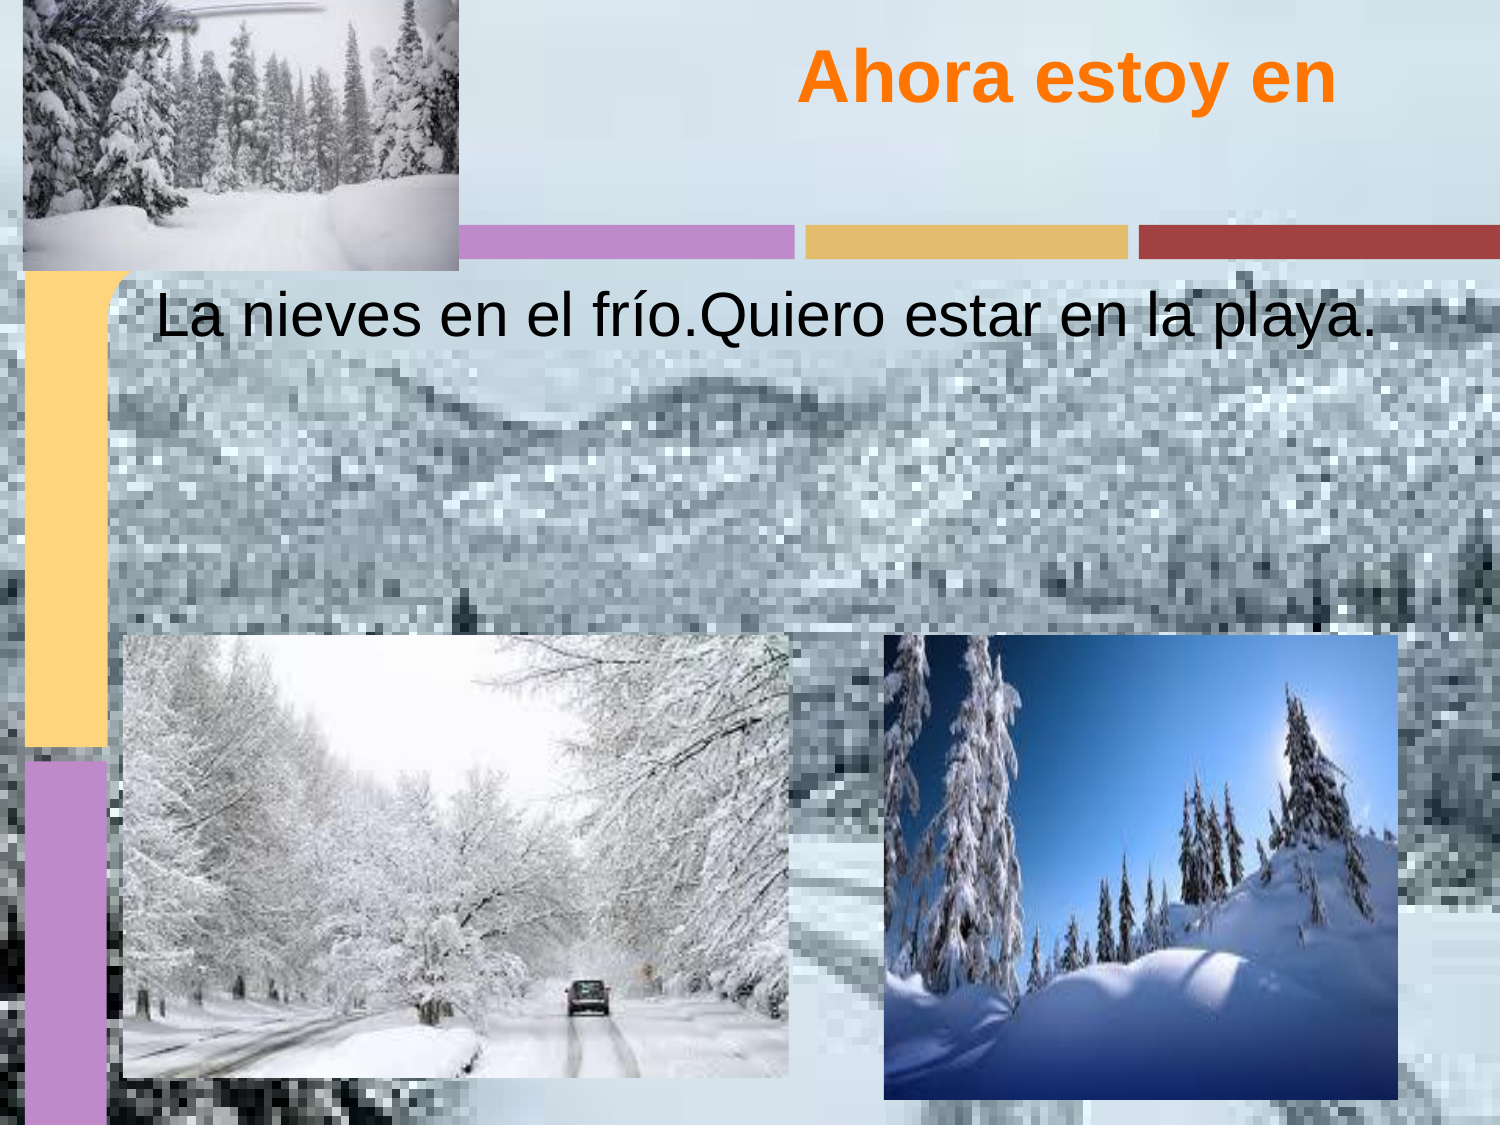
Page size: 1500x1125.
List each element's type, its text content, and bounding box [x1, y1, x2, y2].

text_box [883, 635, 1398, 1100]
list La nieves en el frío.Quiero estar en la playa. [140, 259, 1425, 927]
title Ahora estoy en casa [459, 5, 1425, 223]
text_box [122, 635, 789, 1078]
text_box [22, 0, 459, 271]
picture [0, 0, 1500, 1125]
picture [459, 0, 1500, 259]
